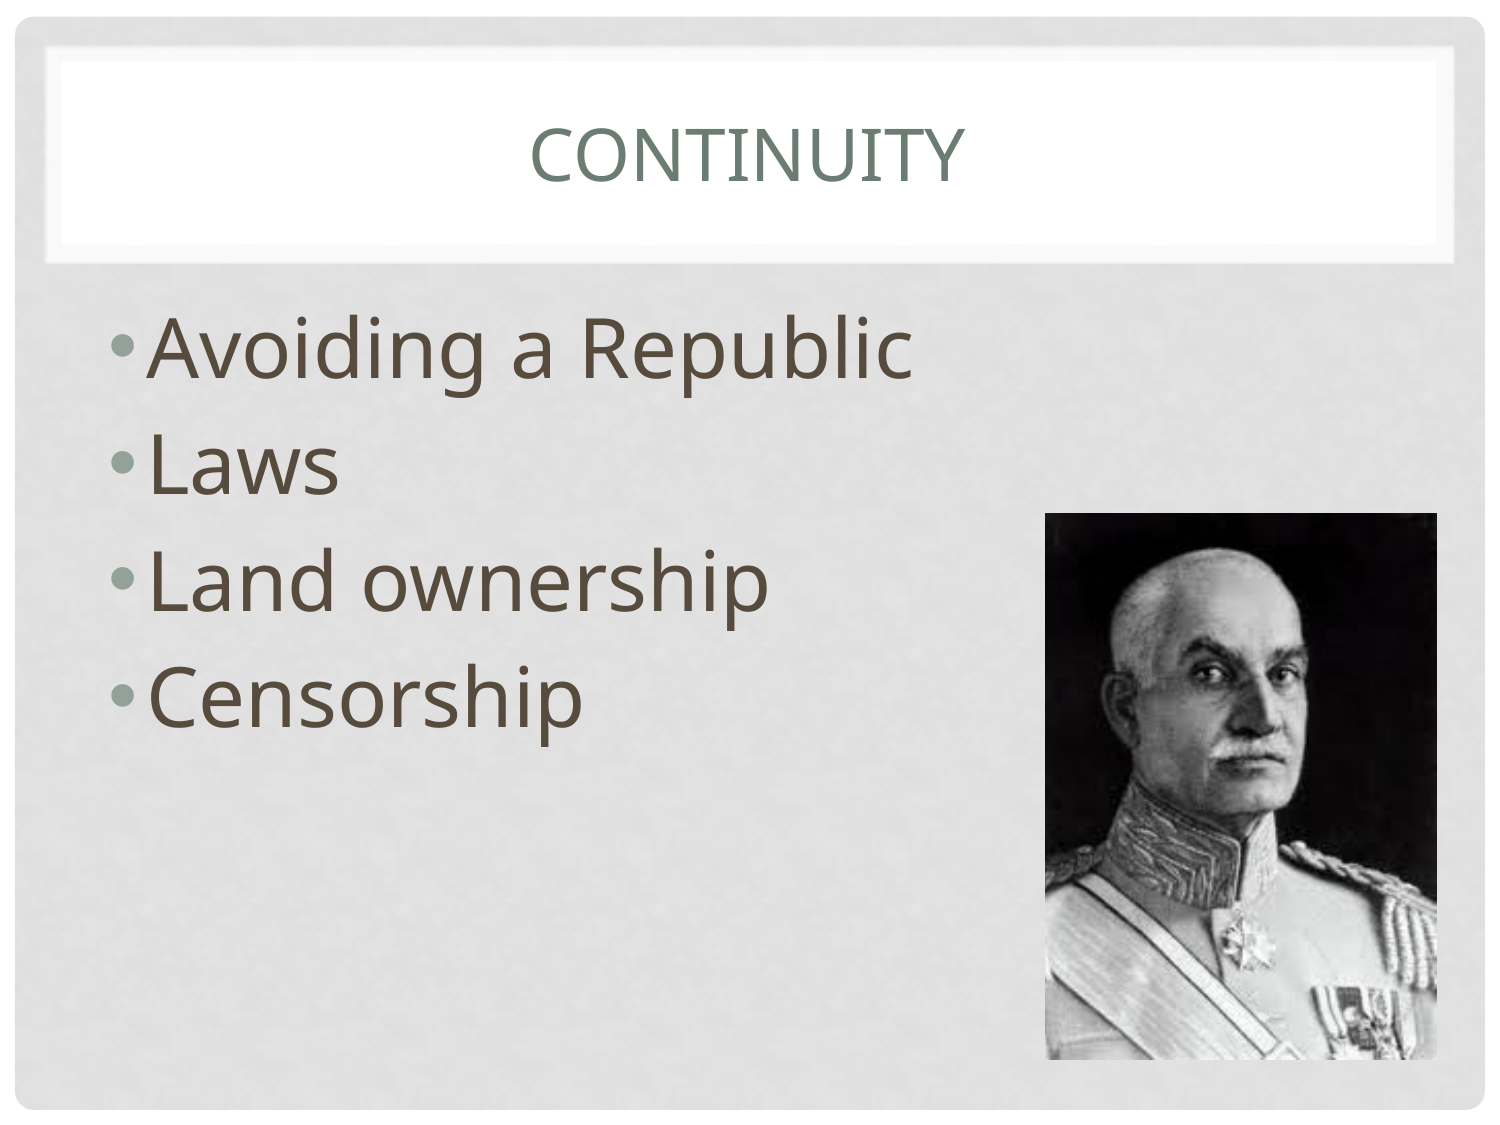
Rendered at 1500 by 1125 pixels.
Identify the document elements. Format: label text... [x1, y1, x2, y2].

list Avoiding a Republic Laws Land ownership Censorship [75, 287, 1425, 1005]
title Continuity [69, 66, 1425, 238]
picture [1045, 513, 1437, 1060]
